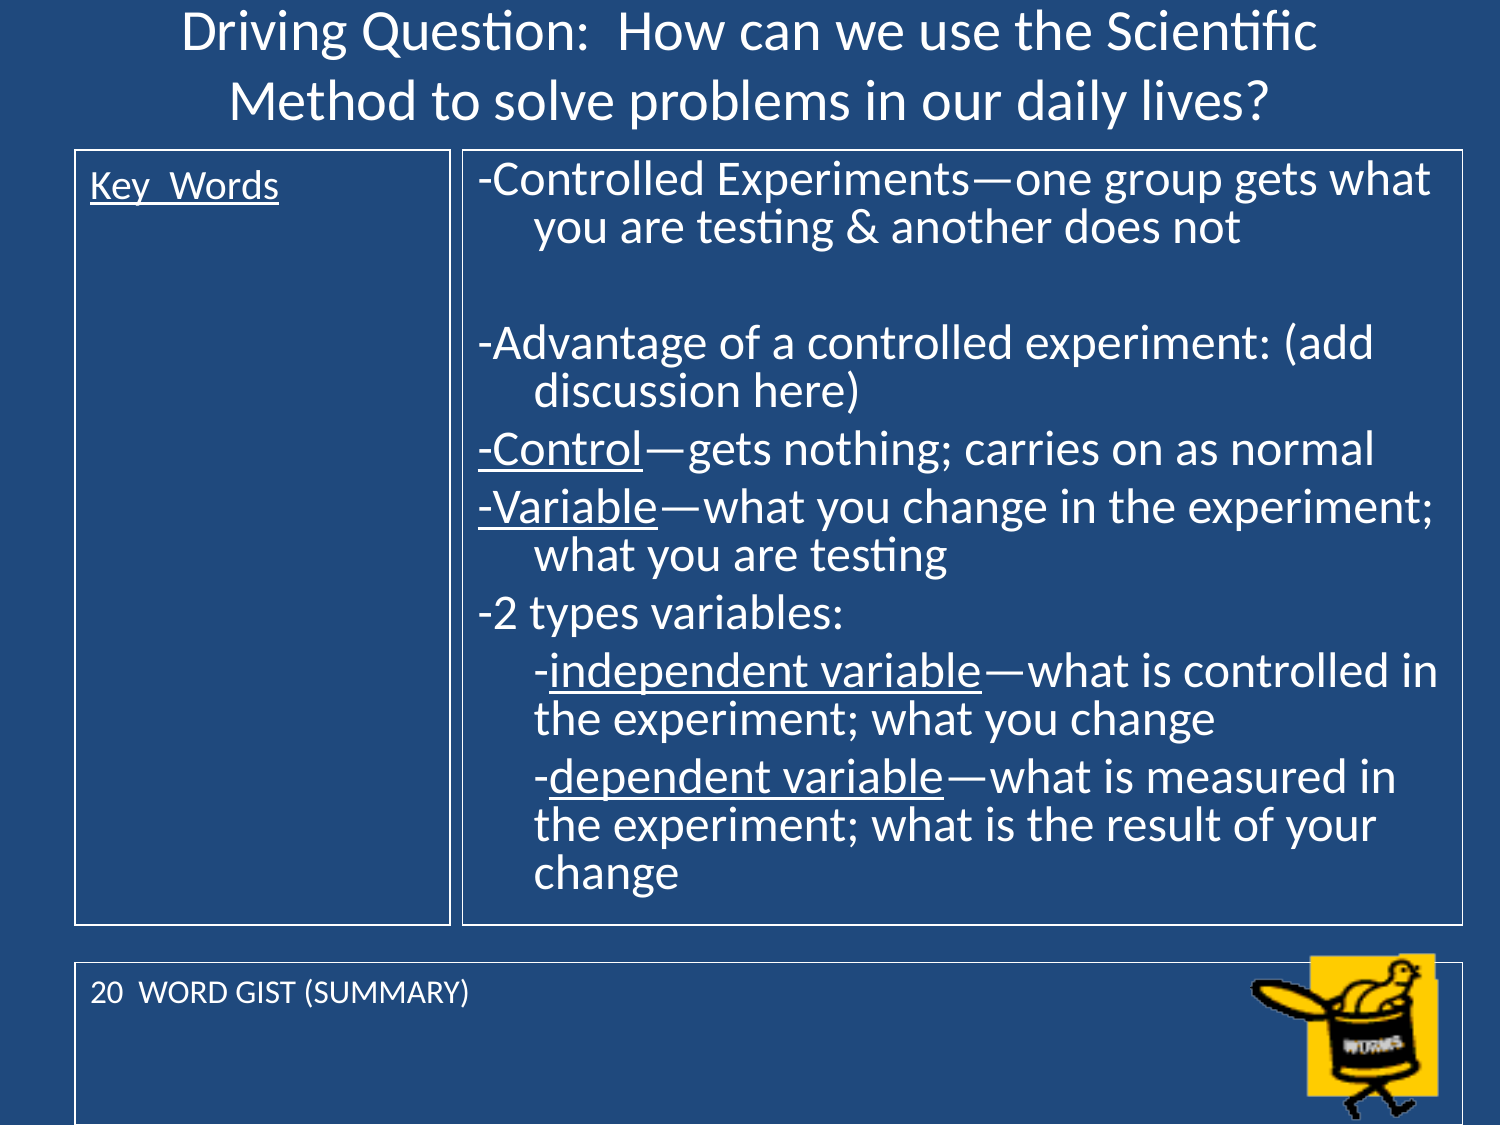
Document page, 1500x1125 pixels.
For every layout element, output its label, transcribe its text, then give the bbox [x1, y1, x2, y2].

list Key Words [74, 149, 451, 926]
title Driving Question: How can we use the Scientific Method to solve problems in our daily lives? [74, 0, 1426, 126]
list 20 WORD GIST (SUMMARY) [1454, 962, 1463, 1125]
list 20 WORD GIST (SUMMARY) [74, 962, 1244, 1125]
picture [1249, 924, 1451, 1125]
list -Controlled Experiments—one group gets what you are testing & another does not -Advantage of a controlled experiment: (add discussion here) -Control—gets nothing; carries on as normal -Variable—what you change in the experiment; what you are testing -2 types variables: -independent variable—what is controlled in the experiment; what you change -dependent variable—what is measured in the experiment; what is the result of your change [462, 149, 1463, 926]
